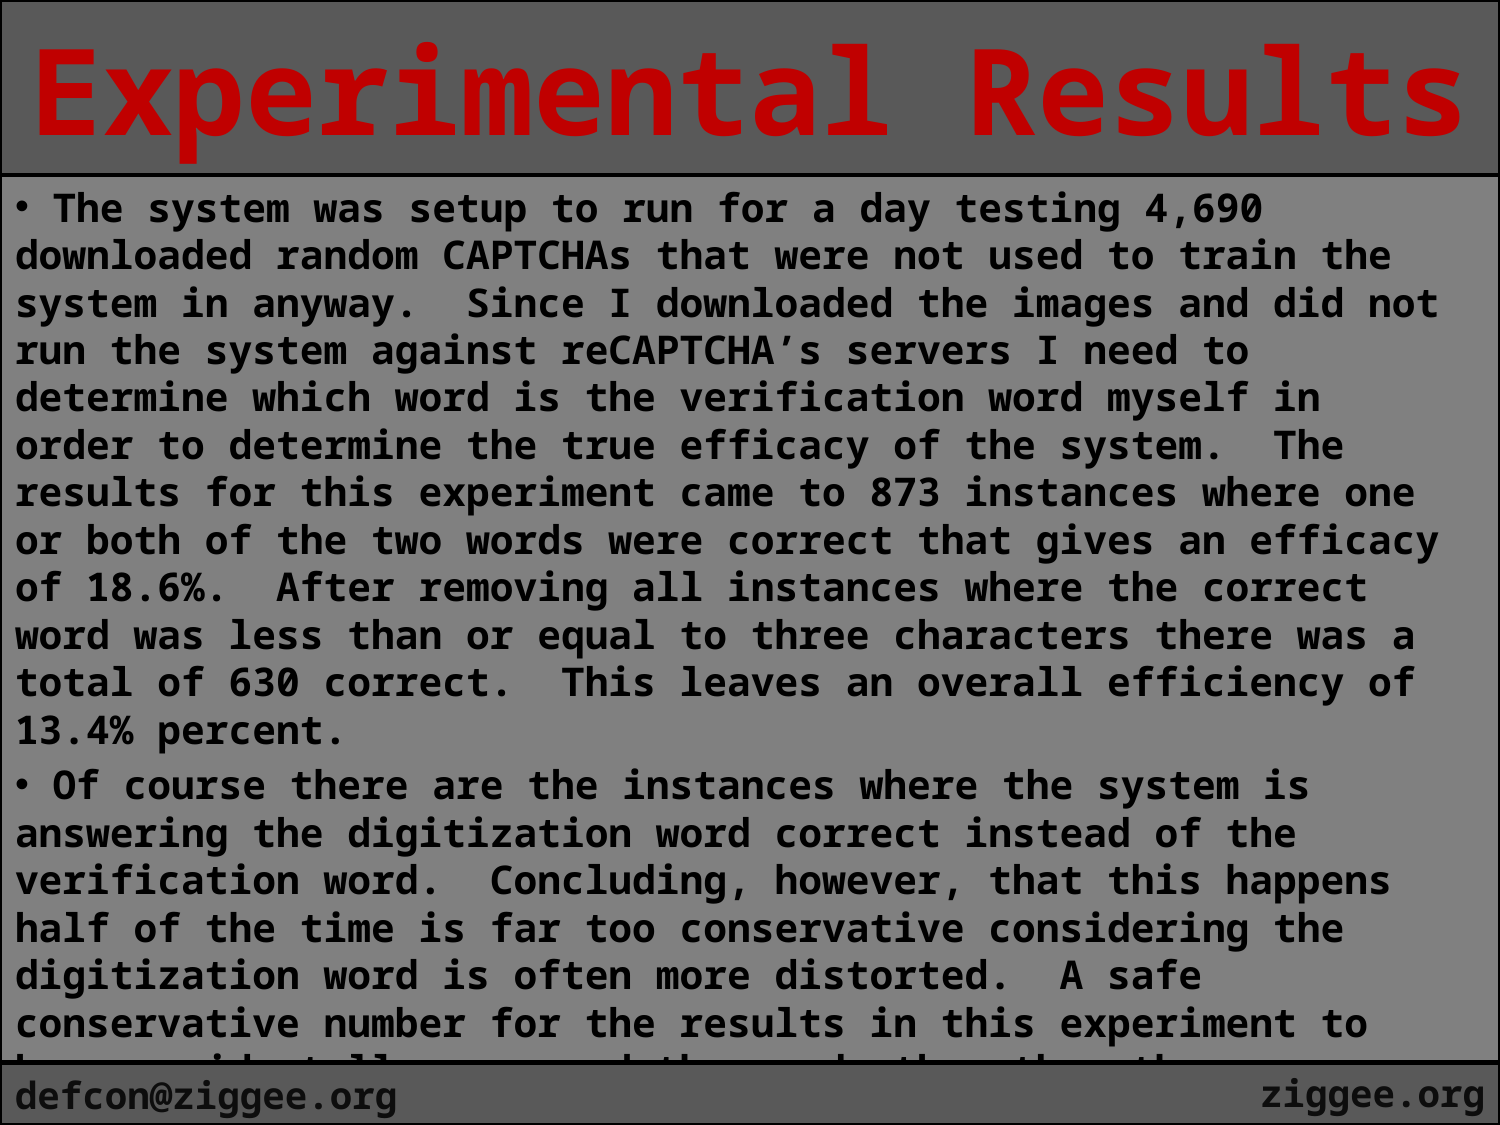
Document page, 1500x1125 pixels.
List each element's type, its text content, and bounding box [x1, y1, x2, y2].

text_box [0, 177, 1500, 1060]
text_box ziggee.org [1187, 1062, 1500, 1123]
text_box Experimental Results [0, 0, 1500, 175]
text_box defcon@ziggee.org [0, 1064, 463, 1125]
subtitle The system was setup to run for a day testing 4,690 downloaded random CAPTCHAs that were not used to train the system in anyway. Since I downloaded the images and did not run the system against reCAPTCHA’s servers I need to determine which word is the verification word myself in order to determine the true efficacy of the system. The results for this experiment came to 873 instances where one or both of the two words were correct that gives an efficacy of 18.6%. After removing all instances where the correct word was less than or equal to three characters there was a total of 630 correct. This leaves an overall efficiency of 13.4% percent. Of course there are the instances where the system is answering the digitization word correct instead of the verification word. Concluding, however, that this happens half of the time is far too conservative considering the digitization word is often more distorted. A safe conservative number for the results in this experiment to have accidentally answered the word other than the verification word would be 25%. [0, 175, 1463, 1038]
text_box [0, 1060, 1500, 1125]
